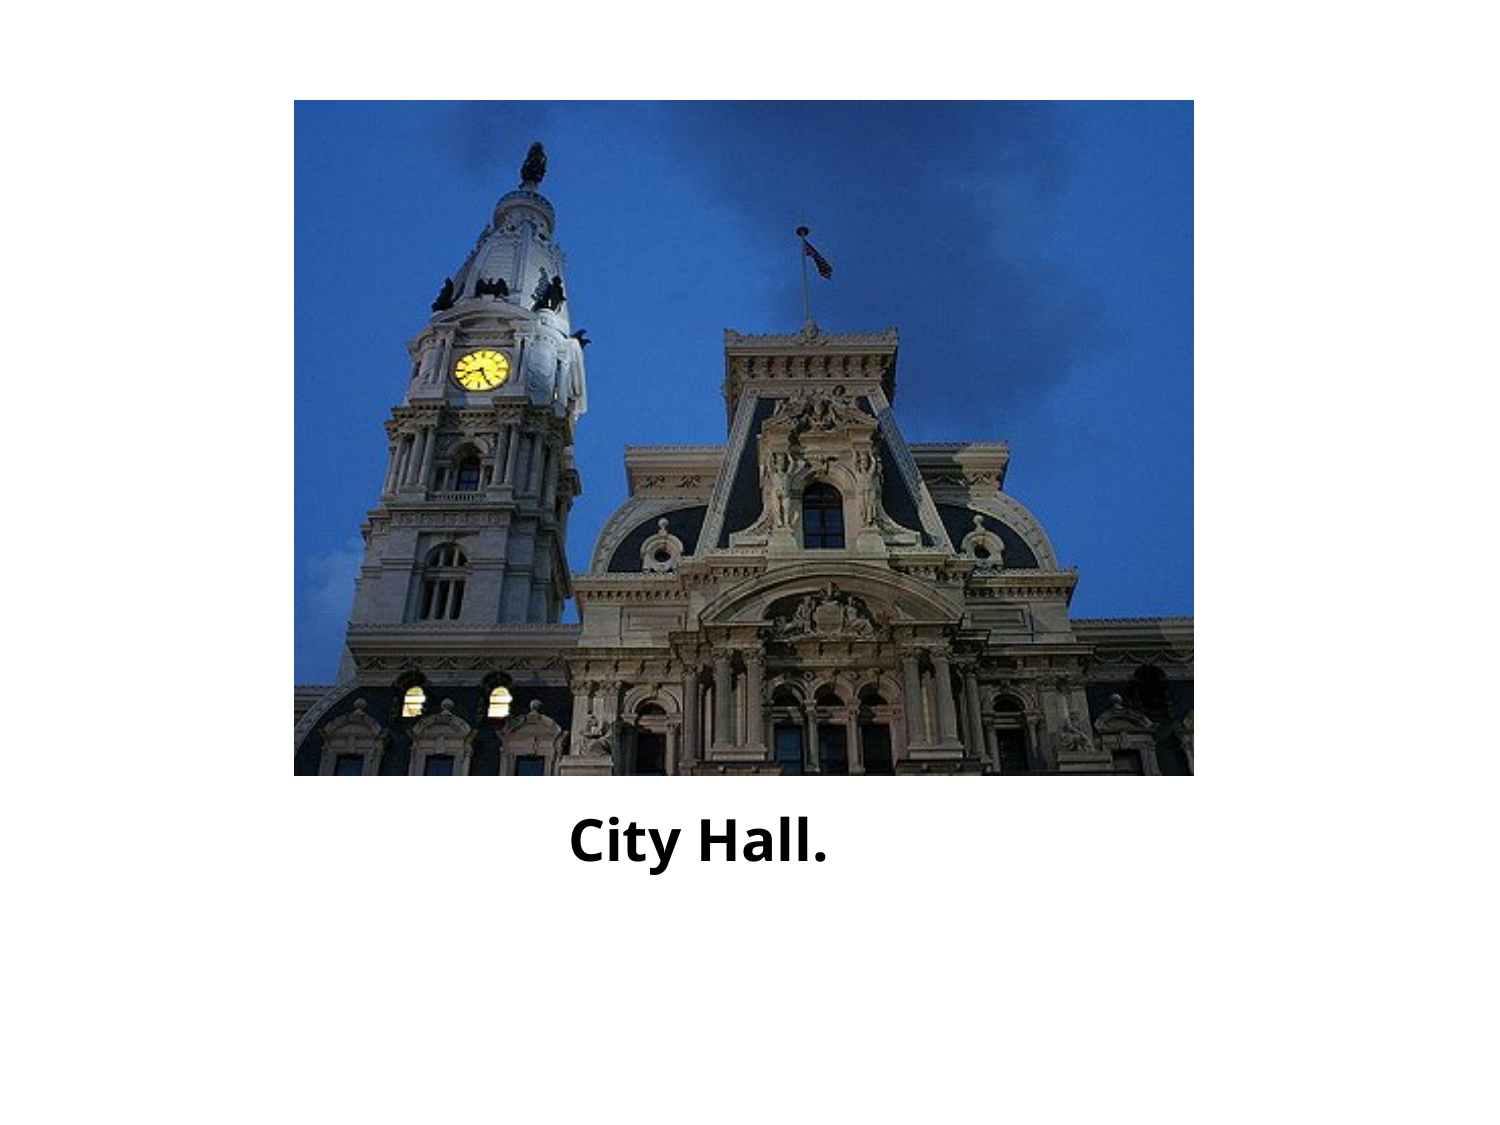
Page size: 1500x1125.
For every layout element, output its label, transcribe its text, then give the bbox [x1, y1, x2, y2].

picture [293, 100, 1195, 776]
title City Hall. [294, 787, 1194, 881]
